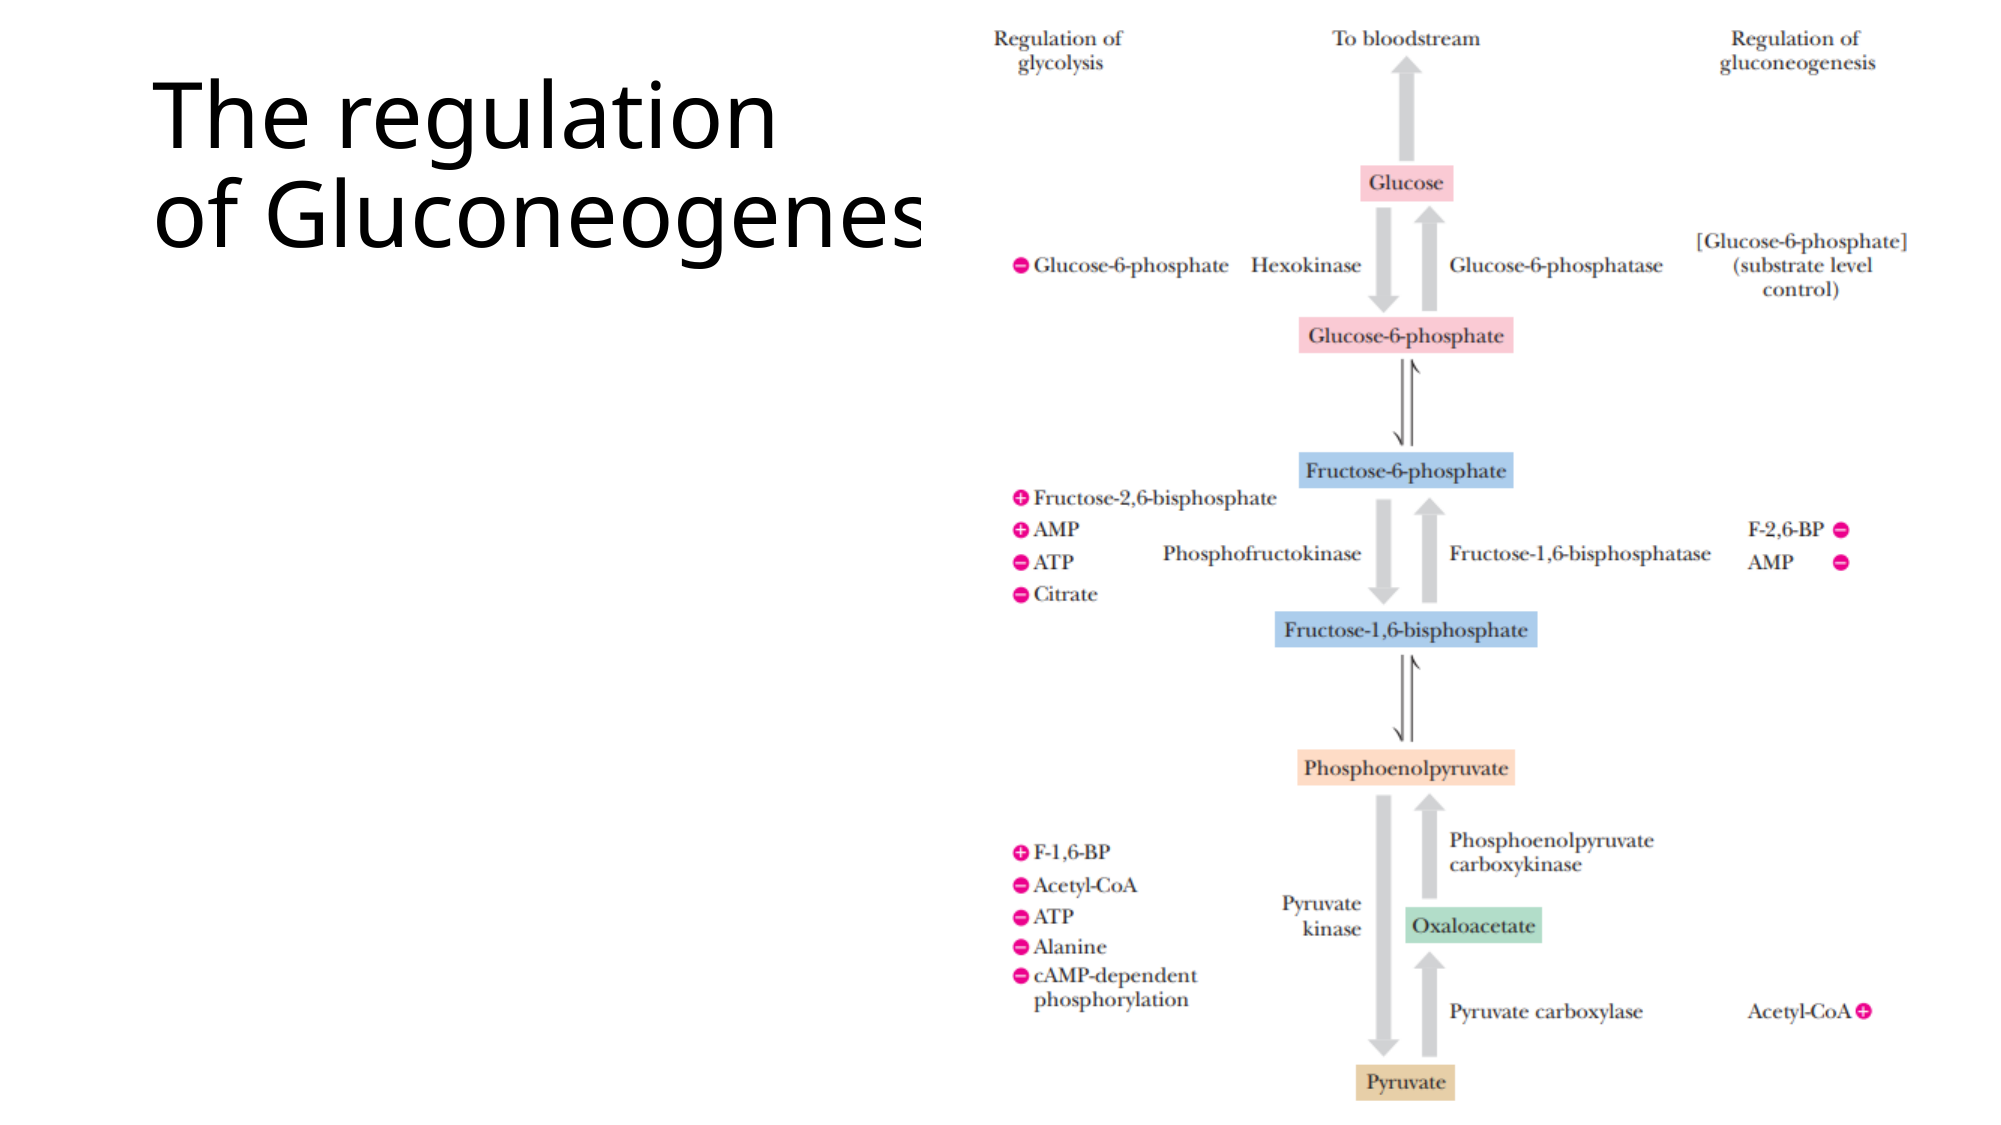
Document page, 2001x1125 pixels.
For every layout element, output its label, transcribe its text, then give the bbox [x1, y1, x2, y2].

title The regulation of Gluconeogenesis [137, 59, 921, 278]
picture [921, 0, 1955, 1113]
